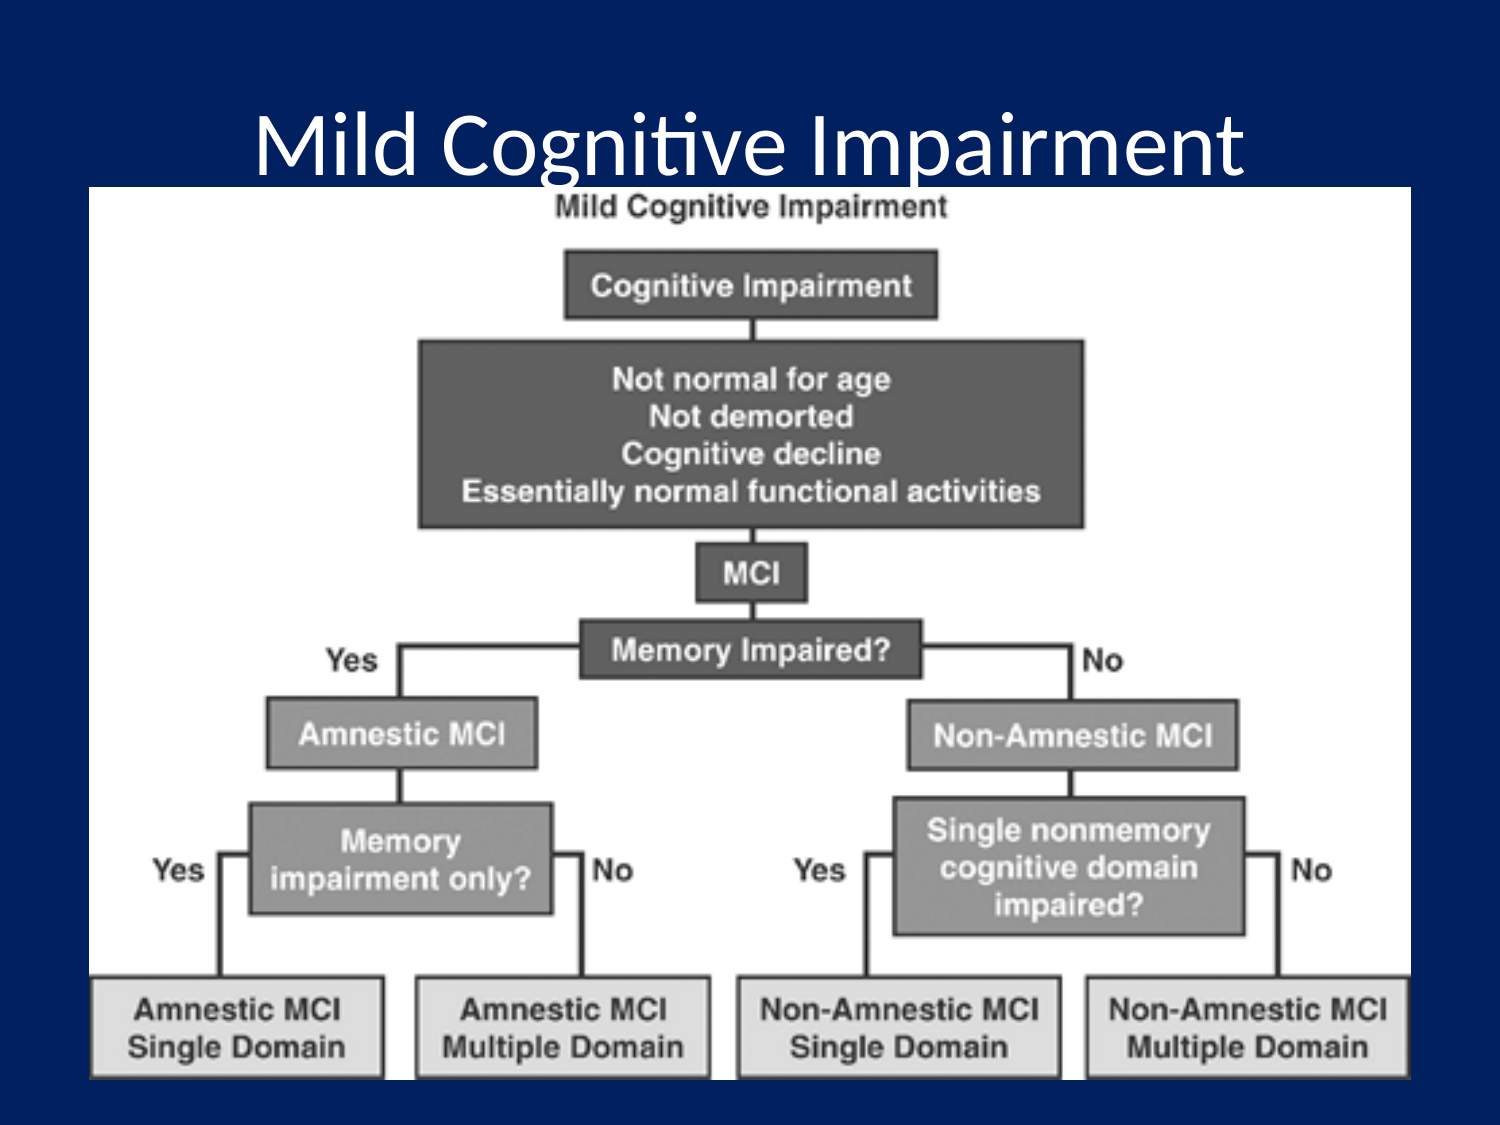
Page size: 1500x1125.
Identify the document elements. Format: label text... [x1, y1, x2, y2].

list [89, 187, 1411, 1081]
title Mild Cognitive Impairment [75, 45, 1425, 233]
